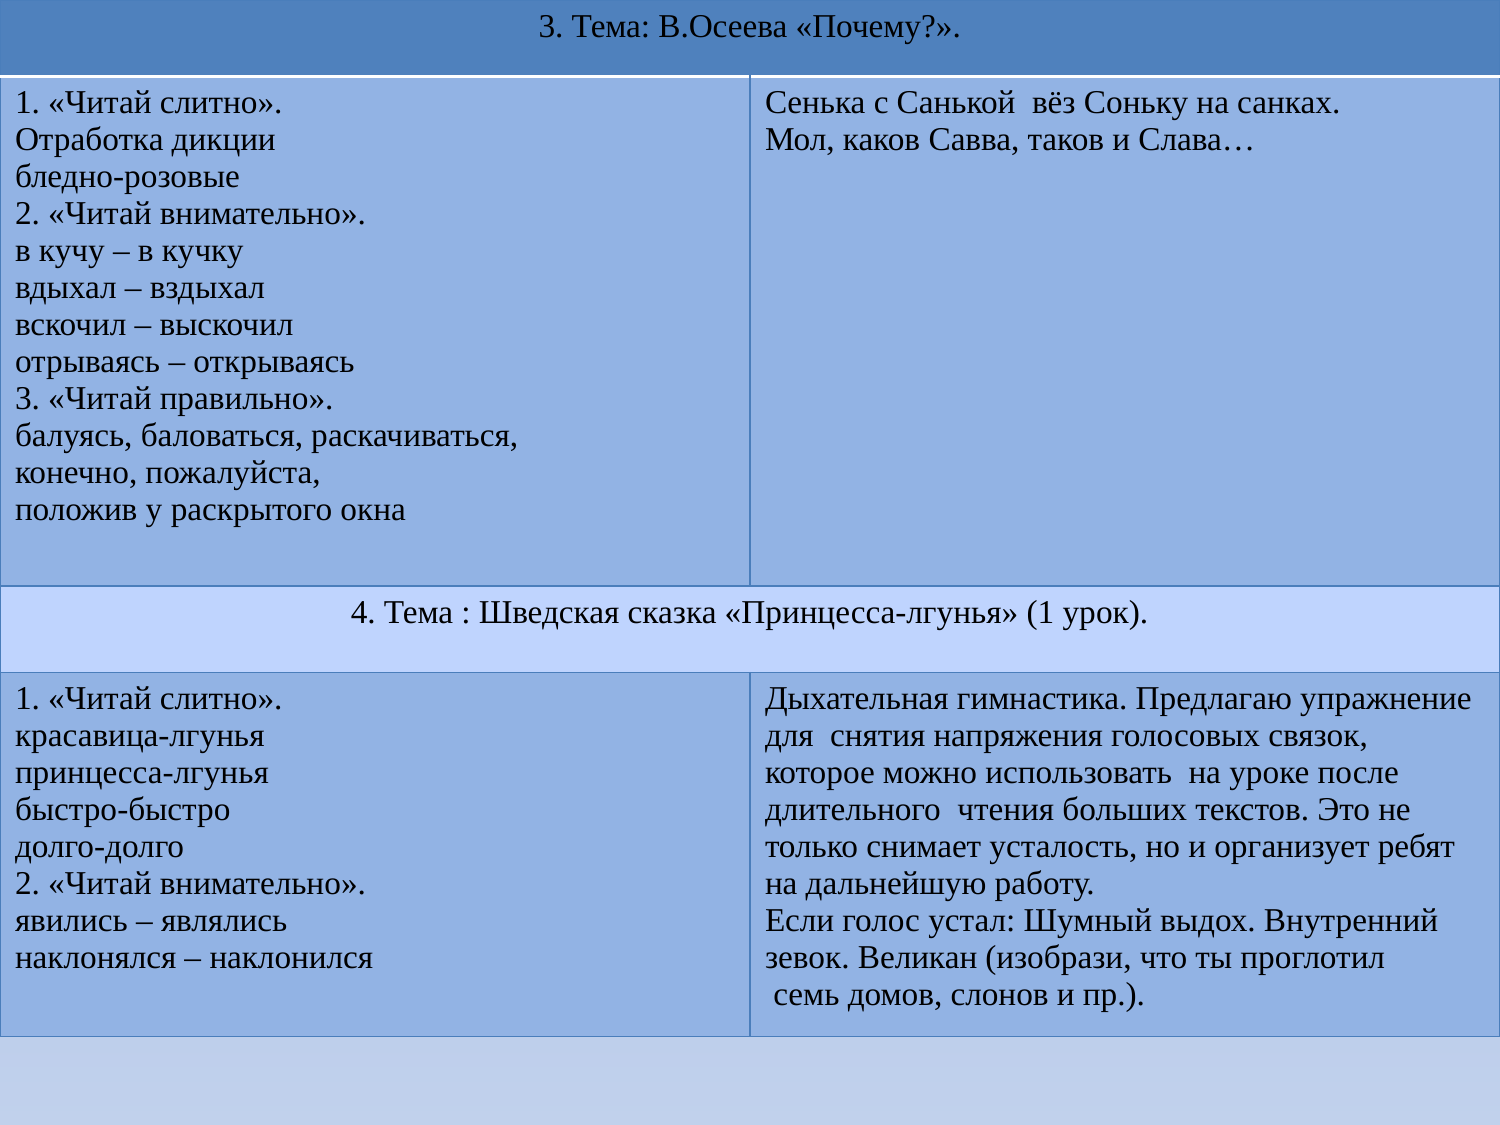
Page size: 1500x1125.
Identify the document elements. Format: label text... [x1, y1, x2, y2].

table_cell Сенька с Санькой вёз Соньку на санках. Мол, каков Савва, таков и Слава… [751, 78, 1499, 585]
list [0, 1037, 1500, 1125]
table_cell Дыхательная гимнастика. Предлагаю упражнение для снятия напряжения голосовых связок, которое можно использовать на уроке после длительного чтения больших текстов. Это не только снимает усталость, но и организует ребят на дальнейшую работу. Если голос устал: Шумный выдох. Внутренний зевок. Великан (изобрази, что ты проглотил семь домов, слонов и пр.). [751, 673, 1499, 1036]
table_cell 1. «Читай слитно». Отработка дикции бледно-розовые 2. «Читай внимательно». в кучу – в кучку вдыхал – вздыхал вскочил – выскочил отрываясь – открываясь 3. «Читай правильно». балуясь, баловаться, раскачиваться, конечно, пожалуйста, положив у раскрытого окна [1, 78, 749, 585]
table_cell 4. Тема : Шведская сказка «Принцесса-лгунья» (1 урок). [1, 587, 1499, 672]
table_cell 1. «Читай слитно». красавица-лгунья принцесса-лгунья быстро-быстро долго-долго 2. «Читай внимательно». явились – являлись наклонялся – наклонился [1, 673, 749, 1036]
table_header 3. Тема: В.Осеева «Почему?». [1, 1, 1499, 75]
